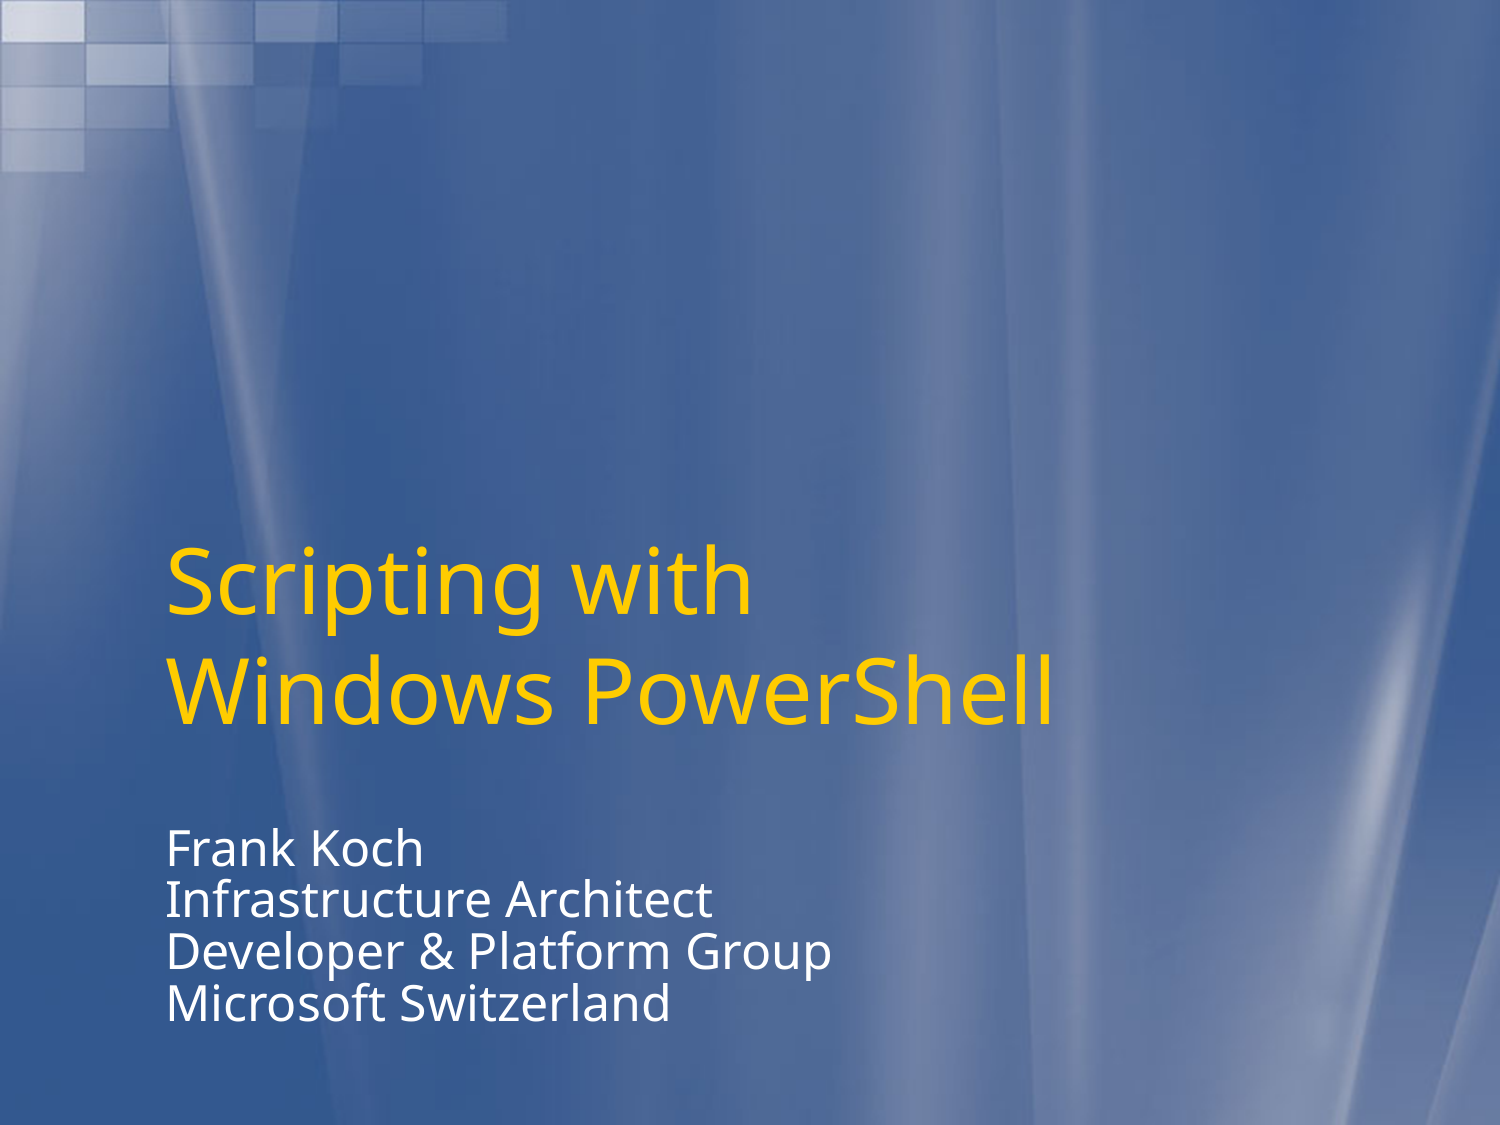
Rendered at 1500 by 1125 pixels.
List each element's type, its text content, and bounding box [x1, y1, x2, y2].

title Scripting with Windows PowerShell [149, 512, 1426, 754]
picture [0, 0, 1500, 1125]
subtitle Frank Koch Infrastructure Architect Developer & Platform Group Microsoft Switzerland [149, 824, 1201, 938]
